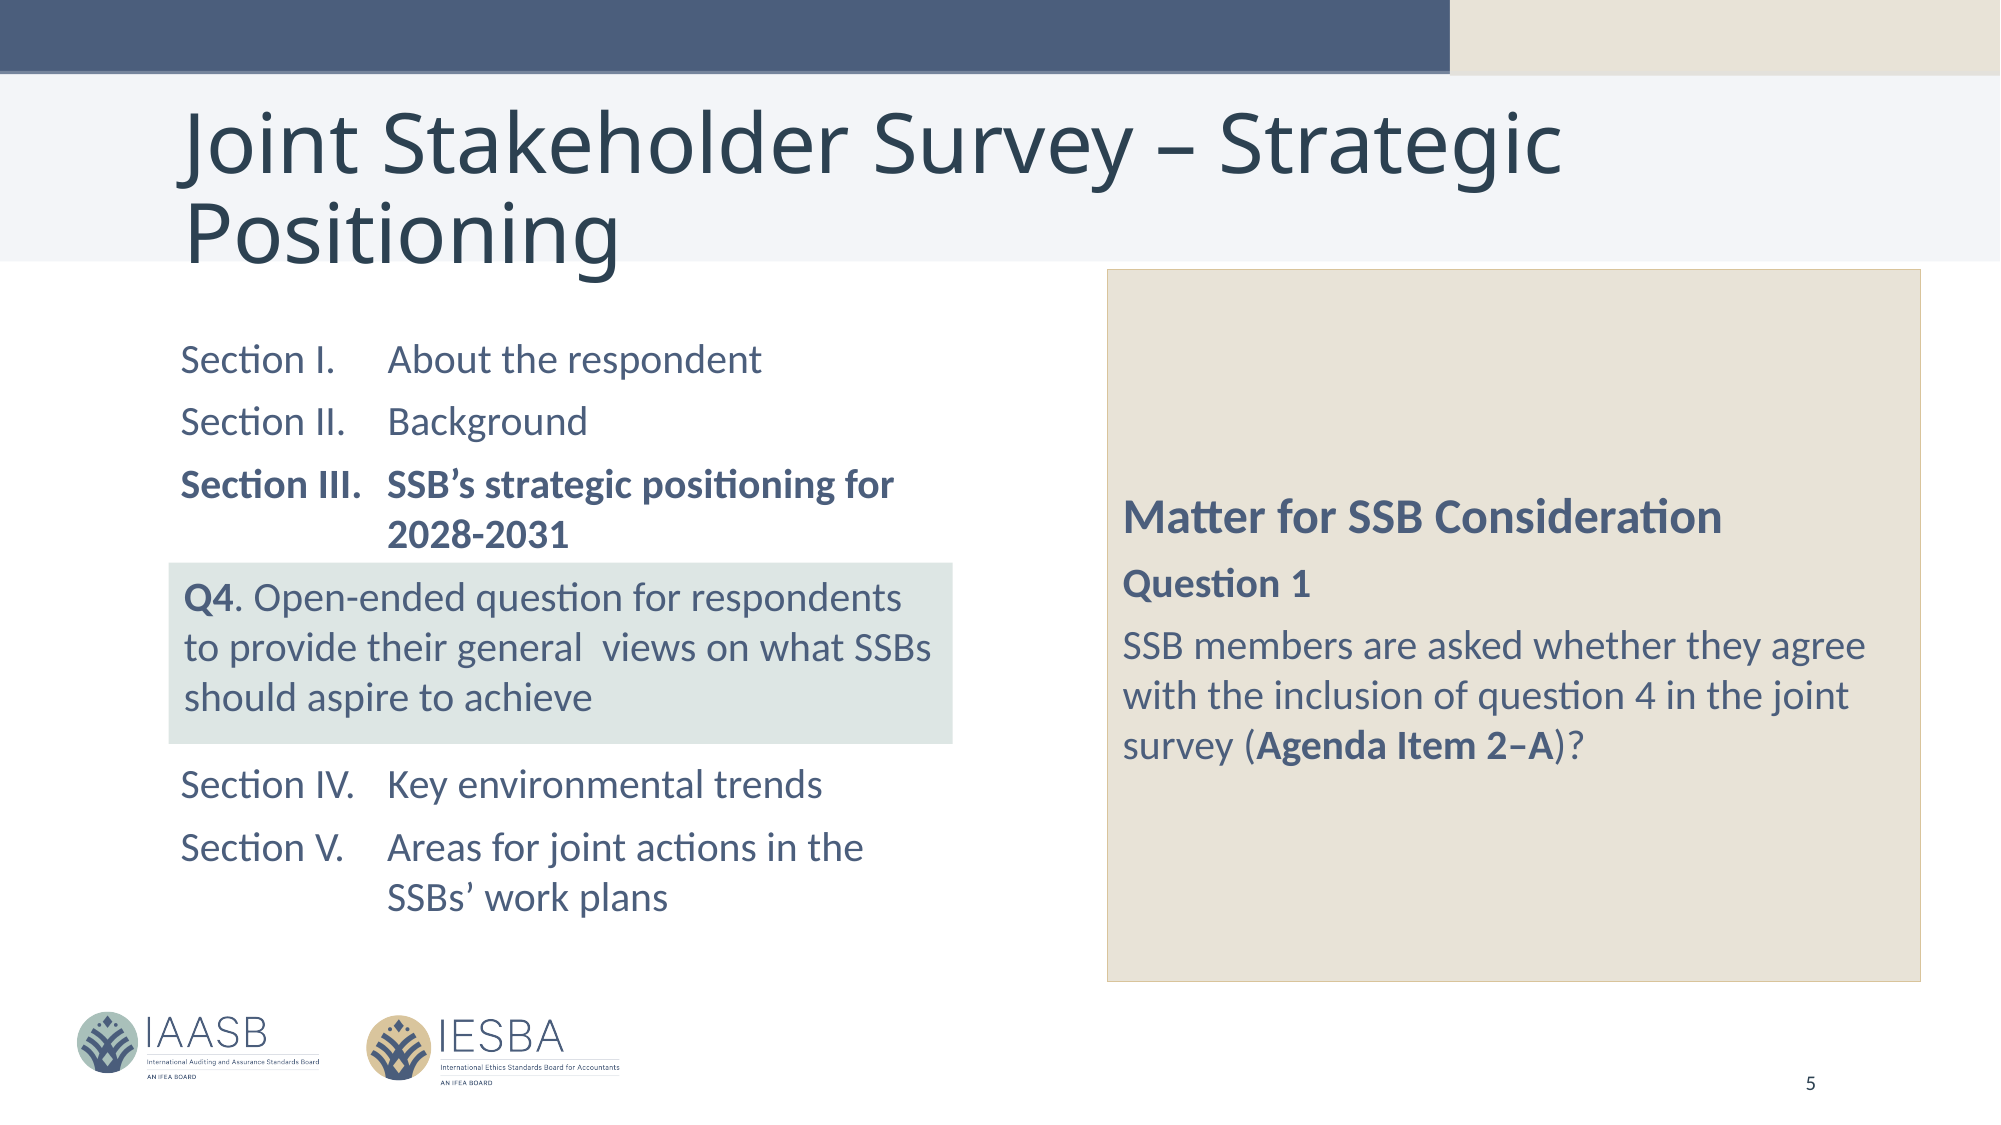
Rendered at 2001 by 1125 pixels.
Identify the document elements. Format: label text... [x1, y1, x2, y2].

picture [61, 999, 331, 1094]
title Joint Stakeholder Survey – Strategic Positioning [168, 93, 1832, 185]
picture [354, 999, 636, 1103]
slide_number 5 [1760, 1039, 1832, 1125]
text_box Matter for SSB Consideration Question 1 SSB members are asked whether they agree with the inclusion of question 4 in the joint survey (Agenda Item 2–A)? [1107, 269, 1921, 982]
text_box Section I. About the respondent Section II. Background Section III. SSB’s strategic positioning for 2028-2031 Section IV. Key environmental trends Section V. Areas for joint actions in the SSBs’ work plans [131, 269, 991, 982]
text_box Q4. Open-ended question for respondents to provide their general views on what SSBs should aspire to achieve [168, 562, 953, 744]
